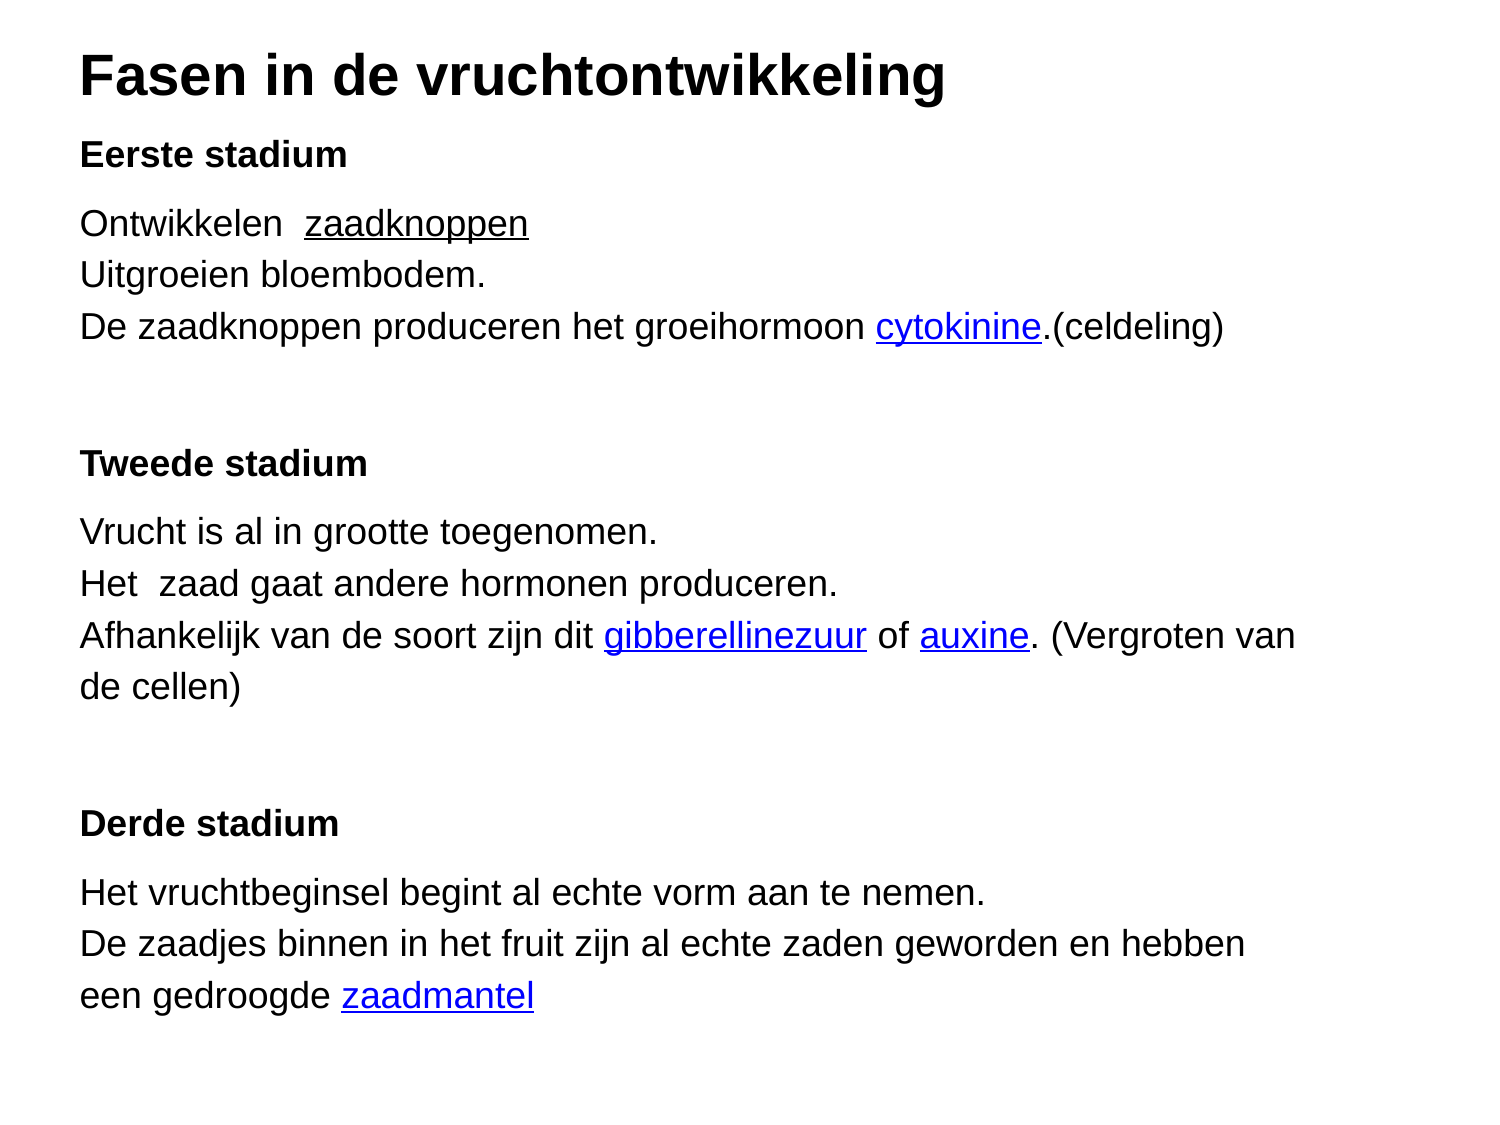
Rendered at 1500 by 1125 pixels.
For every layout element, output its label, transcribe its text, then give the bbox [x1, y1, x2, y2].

text_box Fasen in de vruchtontwikkeling Eerste stadium Ontwikkelen zaadknoppen Uitgroeien bloembodem. De zaadknoppen produceren het groeihormoon cytokinine.(celdeling) Tweede stadium Vrucht is al in grootte toegenomen. Het zaad gaat andere hormonen produceren. Afhankelijk van de soort zijn dit gibberellinezuur of auxine. (Vergroten van de cellen) Derde stadium Het vruchtbeginsel begint al echte vorm aan te nemen. De zaadjes binnen in het fruit zijn al echte zaden geworden en hebben een gedroogde zaadmantel [64, 19, 1317, 1125]
